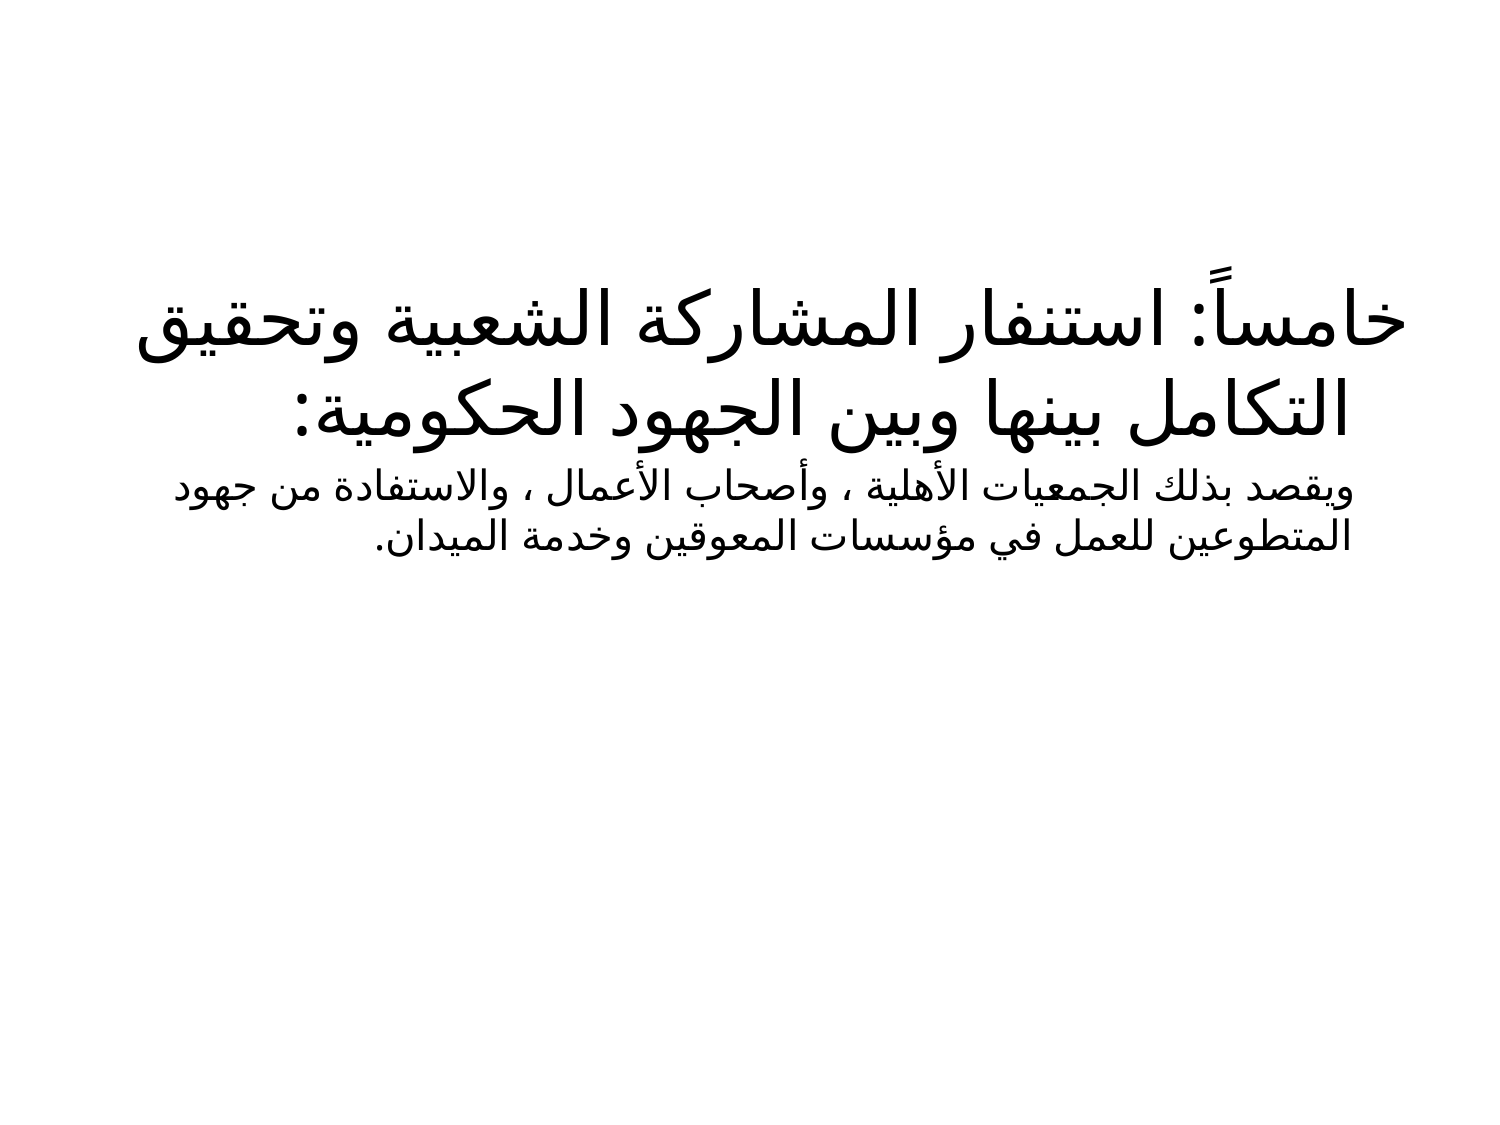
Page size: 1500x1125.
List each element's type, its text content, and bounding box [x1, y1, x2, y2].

list خامساً: استنفار المشاركة الشعبية وتحقيق التكامل بينها وبين الجهود الحكومية: ويقصد بذلك الجمعيات الأهلية ، وأصحاب الأعمال ، والاستفادة من جهود المتطوعين للعمل في مؤسسات المعوقين وخدمة الميدان. [75, 262, 1425, 1005]
